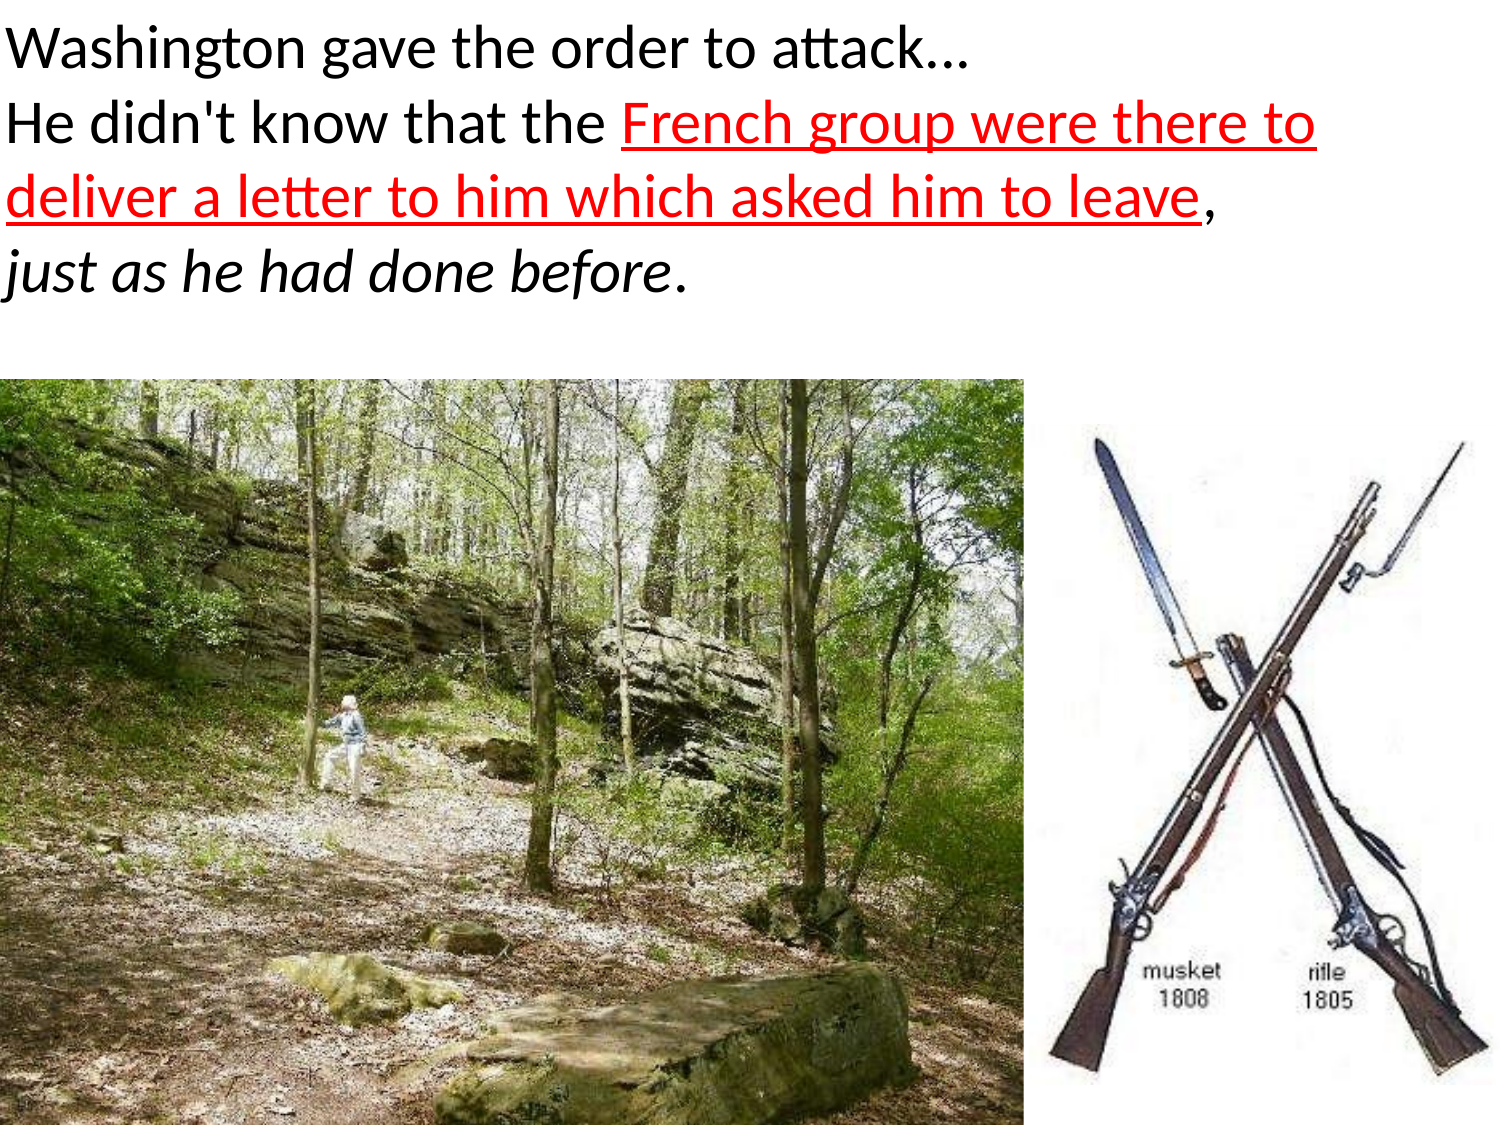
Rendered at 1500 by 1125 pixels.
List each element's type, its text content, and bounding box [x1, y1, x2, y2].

text_box [1029, 424, 1500, 1086]
text_box Washington gave the order to attack... He didn't know that the French group were there to deliver a letter to him which asked him to leave, just as he had done before. [0, 0, 1500, 360]
text_box [0, 379, 1024, 1125]
